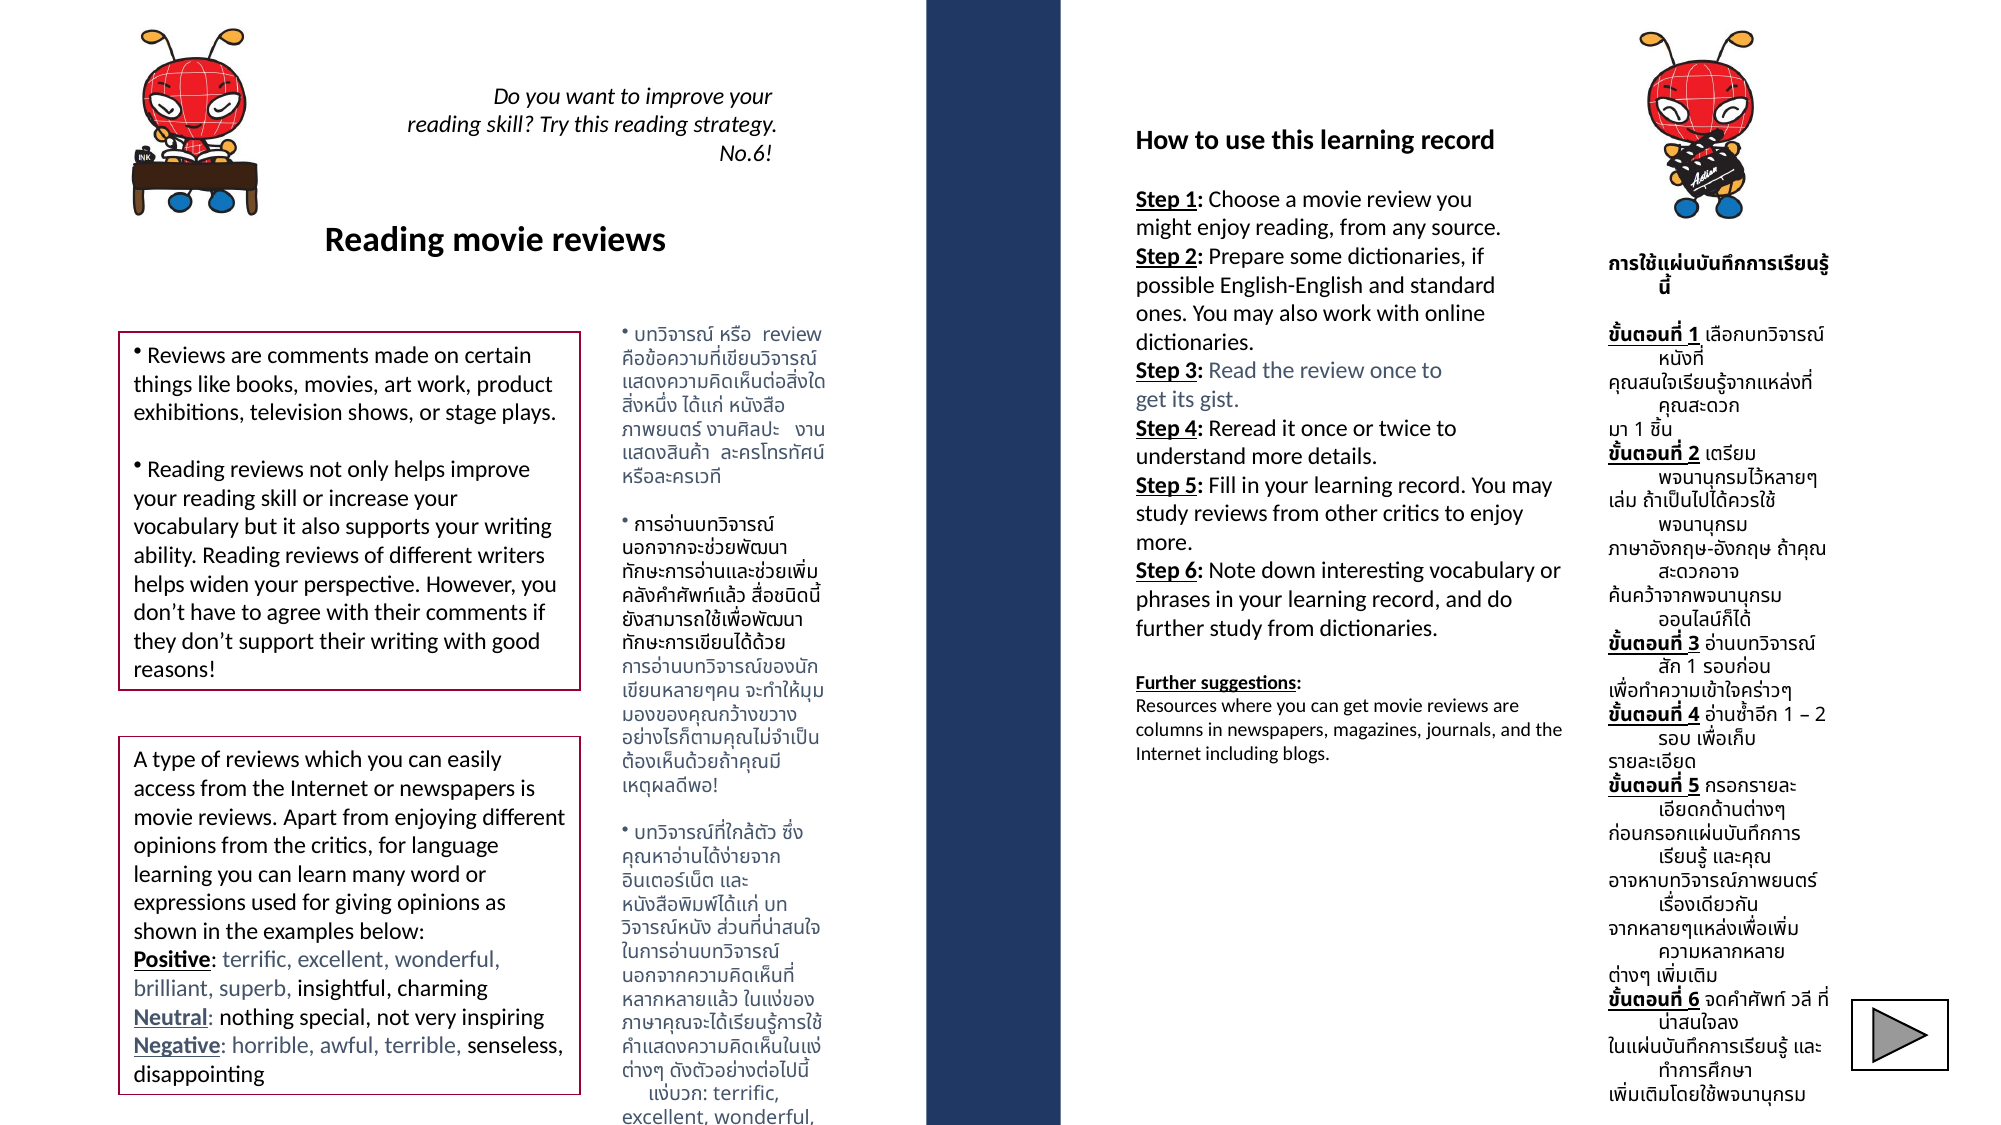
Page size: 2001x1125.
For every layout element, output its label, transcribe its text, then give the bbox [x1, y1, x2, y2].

text_box [925, 0, 1062, 1125]
text_box [1853, 999, 1949, 1071]
text_box การใช้แผ่นบันทึกการเรียนรู้นี้ ขั้นตอนที่ 1 เลือกบทวิจารณ์หนังที่ คุณสนใจเรียนรู้จากแหล่งที่คุณสะดวก มา 1 ชิ้น ขั้นตอนที่ 2 เตรียมพจนานุกรมไว้หลายๆ เล่ม ถ้าเป็นไปได้ควรใช้พจนานุกรม ภาษาอังกฤษ-อังกฤษ ถ้าคุณสะดวกอาจ ค้นคว้าจากพจนานุกรมออนไลน์ก็ได้ ขั้นตอนที่ 3 อ่านบทวิจารณ์สัก 1 รอบก่อน เพื่อทำความเข้าใจคร่าวๆ ขั้นตอนที่ 4 อ่านซ้ำอีก 1 – 2 รอบ เพื่อเก็บ รายละเอียด ขั้นตอนที่ 5 กรอกรายละเอียดกด้านต่างๆ ก่อนกรอกแผ่นบันทึกการเรียนรู้ และคุณ อาจหาบทวิจารณ์ภาพยนตร์เรื่องเดียวกัน จากหลายๆแหล่งเพื่อเพิ่มความหลากหลาย ต่างๆ เพิ่มเติม ขั้นตอนที่ 6 จดคำศัพท์ วลี ที่น่าสนใจลง ในแผ่นบันทึกการเรียนรู้ และทำการศึกษา เพิ่มเติมโดยใช้พจนานุกรม ข้อเสนอแนะเพิ่มเติม แหล่งที่คุณจะหาบทวิจารณ์ภาพยนตร์ได้ ได้แก่ คอลัมน์ในหนังสือพิมพ์ นิตยสาร วารสาร อินเตอร์เน็ต และรวมไปถึง Blog ด้วย [1593, 243, 1853, 1125]
text_box [1062, 0, 2000, 1125]
text_box How to use this learning record Step 1: Choose a movie review you might enjoy reading, from any source. Step 2: Prepare some dictionaries, if possible English-English and standard ones. You may also work with online dictionaries. Step 3: Read the review once to get its gist. Step 4: Reread it once or twice to understand more details. Step 5: Fill in your learning record. You may study reviews from other critics to enjoy more. Step 6: Note down interesting vocabulary or phrases in your learning record, and do further study from dictionaries. Further suggestions: Resources where you can get movie reviews are columns in newspapers, magazines, journals, and the Internet including blogs. [1121, 114, 1583, 772]
picture [1638, 29, 1756, 221]
text_box [0, 0, 925, 1125]
picture [130, 27, 262, 219]
